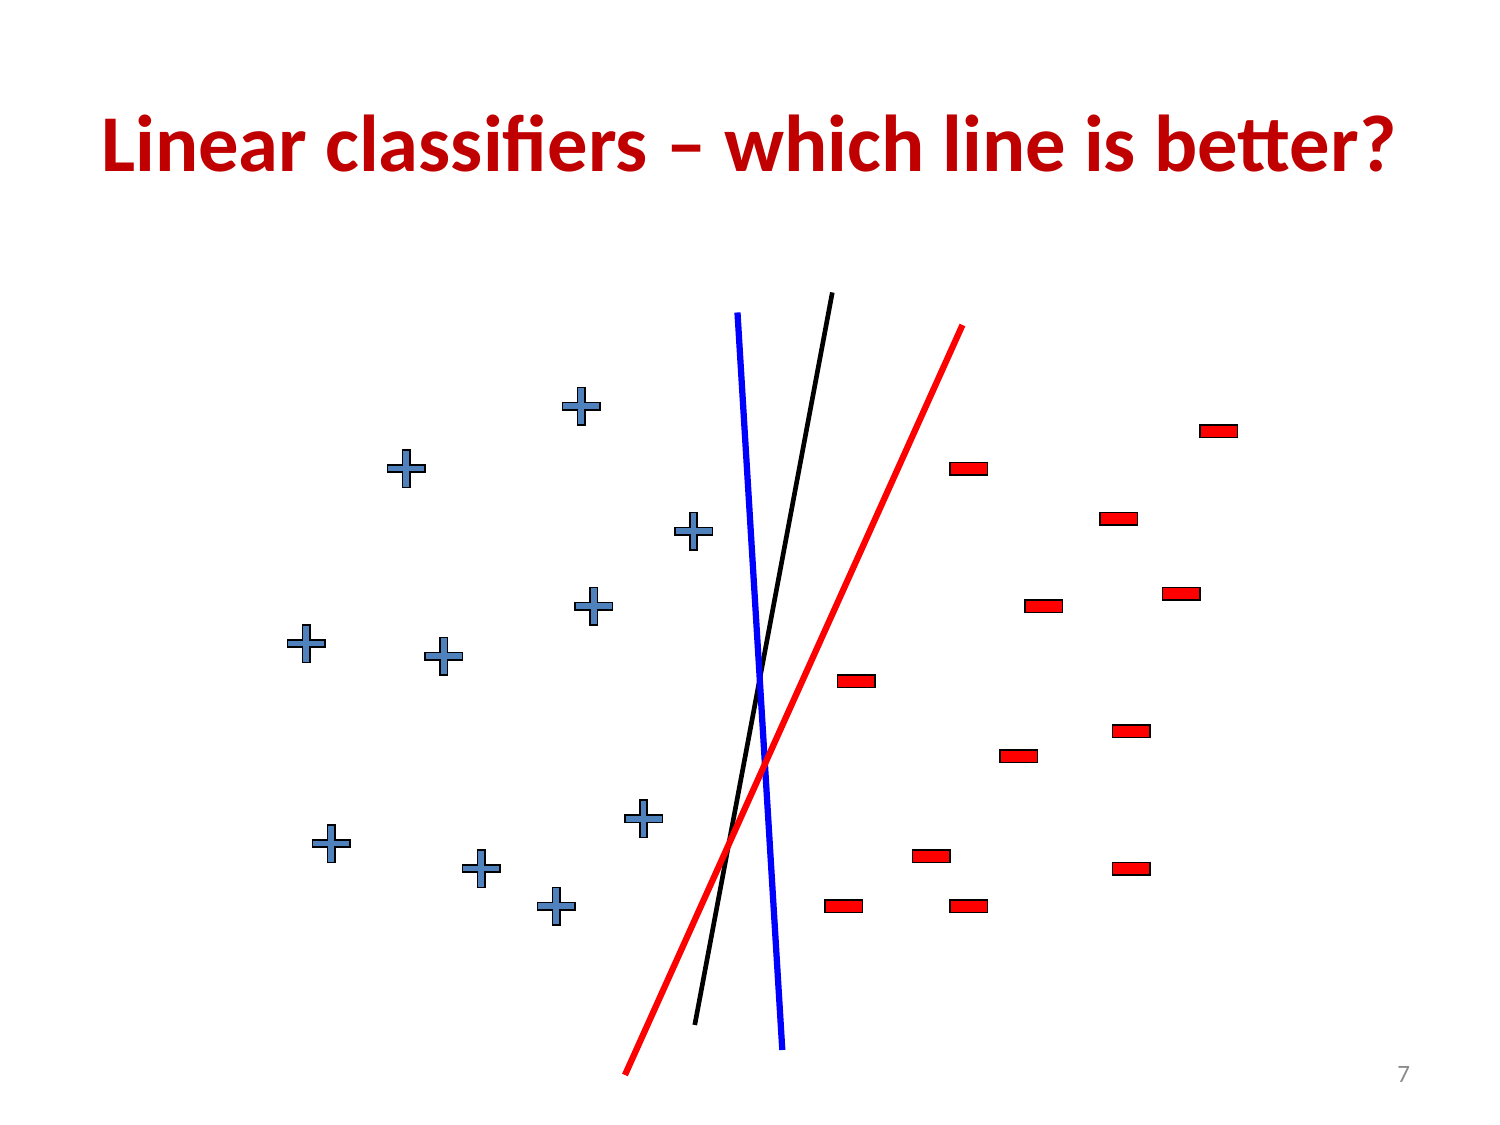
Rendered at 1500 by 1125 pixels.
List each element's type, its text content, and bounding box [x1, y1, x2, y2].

slide_number 7 [1074, 1042, 1425, 1103]
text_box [287, 387, 713, 926]
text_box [824, 424, 1238, 913]
title Linear classifiers – which line is better? [75, 45, 1425, 233]
